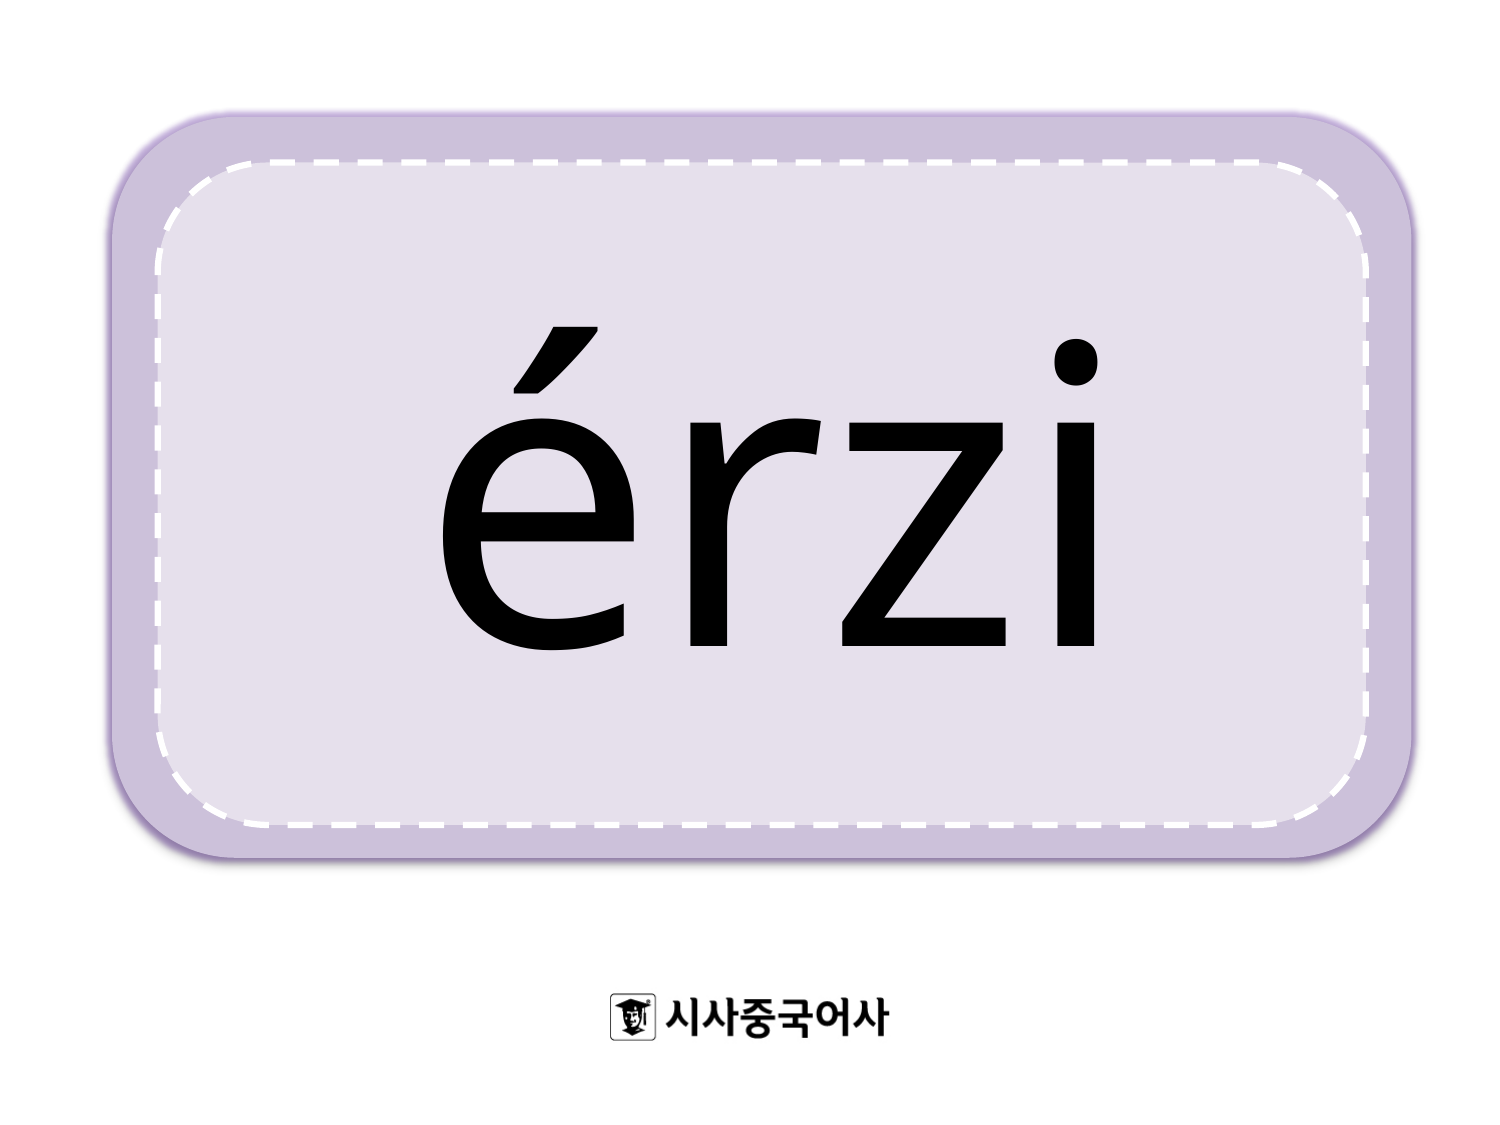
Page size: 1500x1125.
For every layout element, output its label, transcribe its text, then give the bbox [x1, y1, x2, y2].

picture [602, 987, 898, 1047]
text_box érzi [171, 149, 1380, 812]
